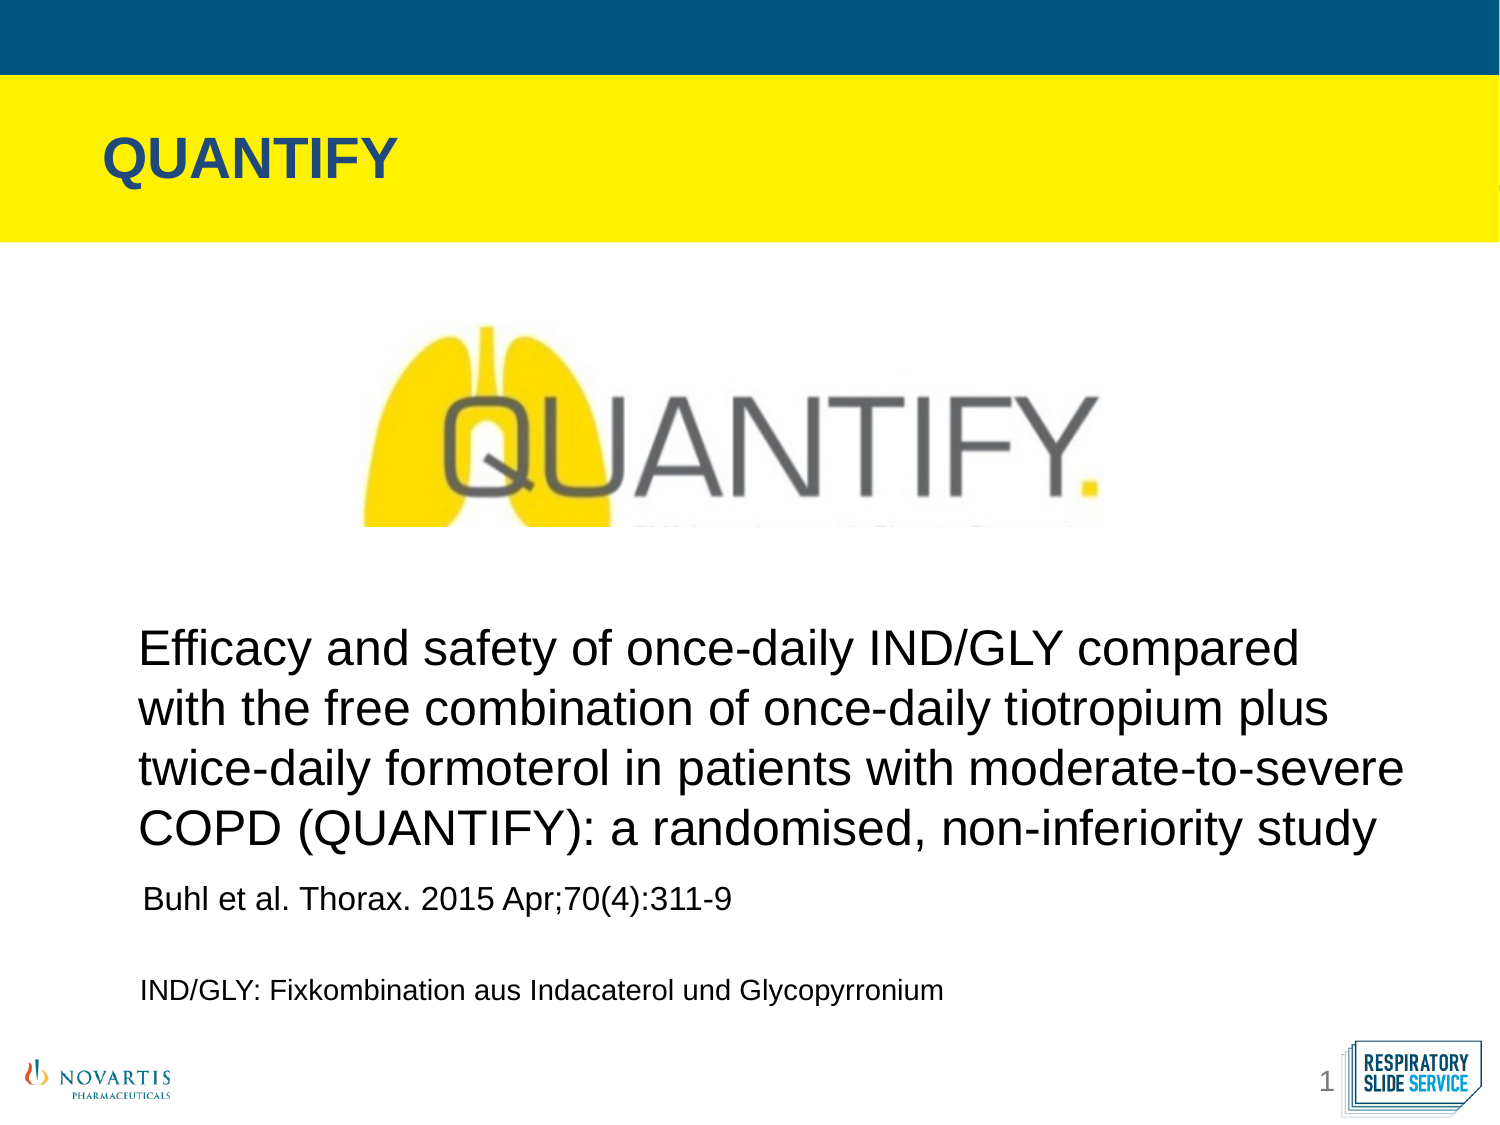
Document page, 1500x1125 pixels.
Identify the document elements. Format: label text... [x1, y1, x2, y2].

text_box Efficacy and safety of once-daily IND/GLY compared with the free combination of once-daily tiotropium plus twice-daily formoterol in patients with moderate-to-severe COPD (QUANTIFY): a randomised, non-inferiority study [123, 608, 1424, 864]
text_box IND/GLY: Fixkombination aus Indacaterol und Glycopyrronium [125, 964, 961, 1014]
picture [359, 278, 1105, 527]
picture [1328, 1027, 1497, 1125]
text_box Buhl et al. Thorax. 2015 Apr;70(4):311-9 [127, 869, 749, 925]
picture [25, 1059, 170, 1099]
text_box QUANTIFY [87, 90, 1448, 200]
